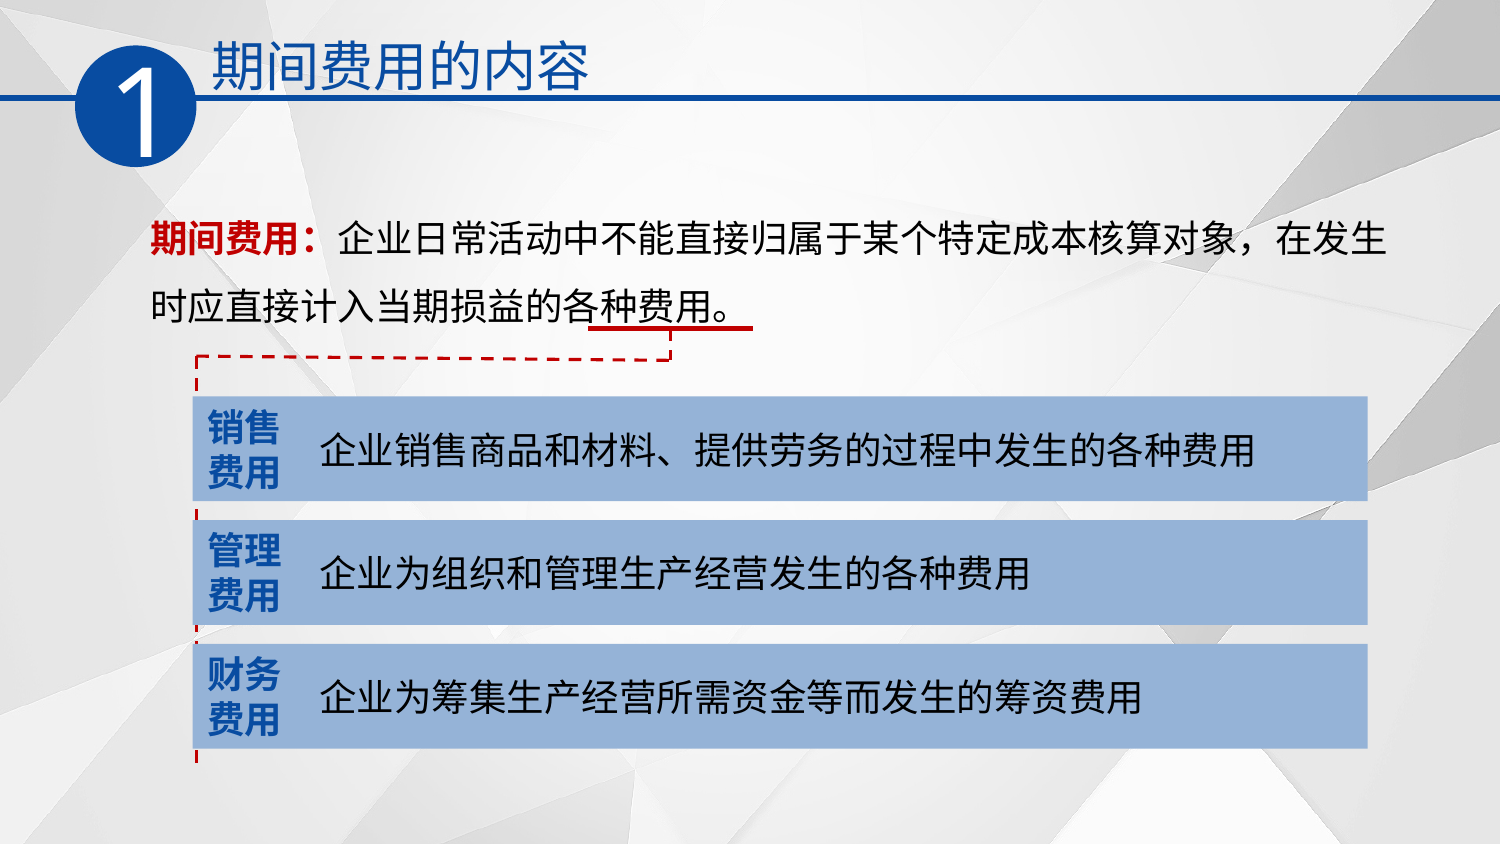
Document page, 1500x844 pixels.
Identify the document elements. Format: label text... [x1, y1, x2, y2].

text_box 1 [84, 45, 203, 97]
picture [0, 0, 1500, 95]
text_box 1 [84, 107, 203, 171]
text_box 期间费用：企业日常活动中不能直接归属于某个特定成本核算对象，在发生时应直接计入当期损益的各种费用。 [135, 185, 1404, 335]
text_box 销售 费用 [201, 396, 1368, 502]
text_box 管理 费用 [201, 520, 1368, 625]
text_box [197, 355, 671, 361]
text_box [75, 74, 84, 97]
text_box 期间费用的内容 [198, 37, 875, 92]
text_box 企业为筹集生产经营所需资金等而发生的筹资费用 [304, 666, 1403, 727]
text_box 财务 费用 [201, 643, 1368, 749]
picture [0, 101, 1500, 844]
text_box [75, 107, 84, 138]
text_box 企业销售商品和材料、提供劳务的过程中发生的各种费用 [304, 419, 1403, 479]
text_box 企业为组织和管理生产经营发生的各种费用 [304, 542, 1403, 603]
